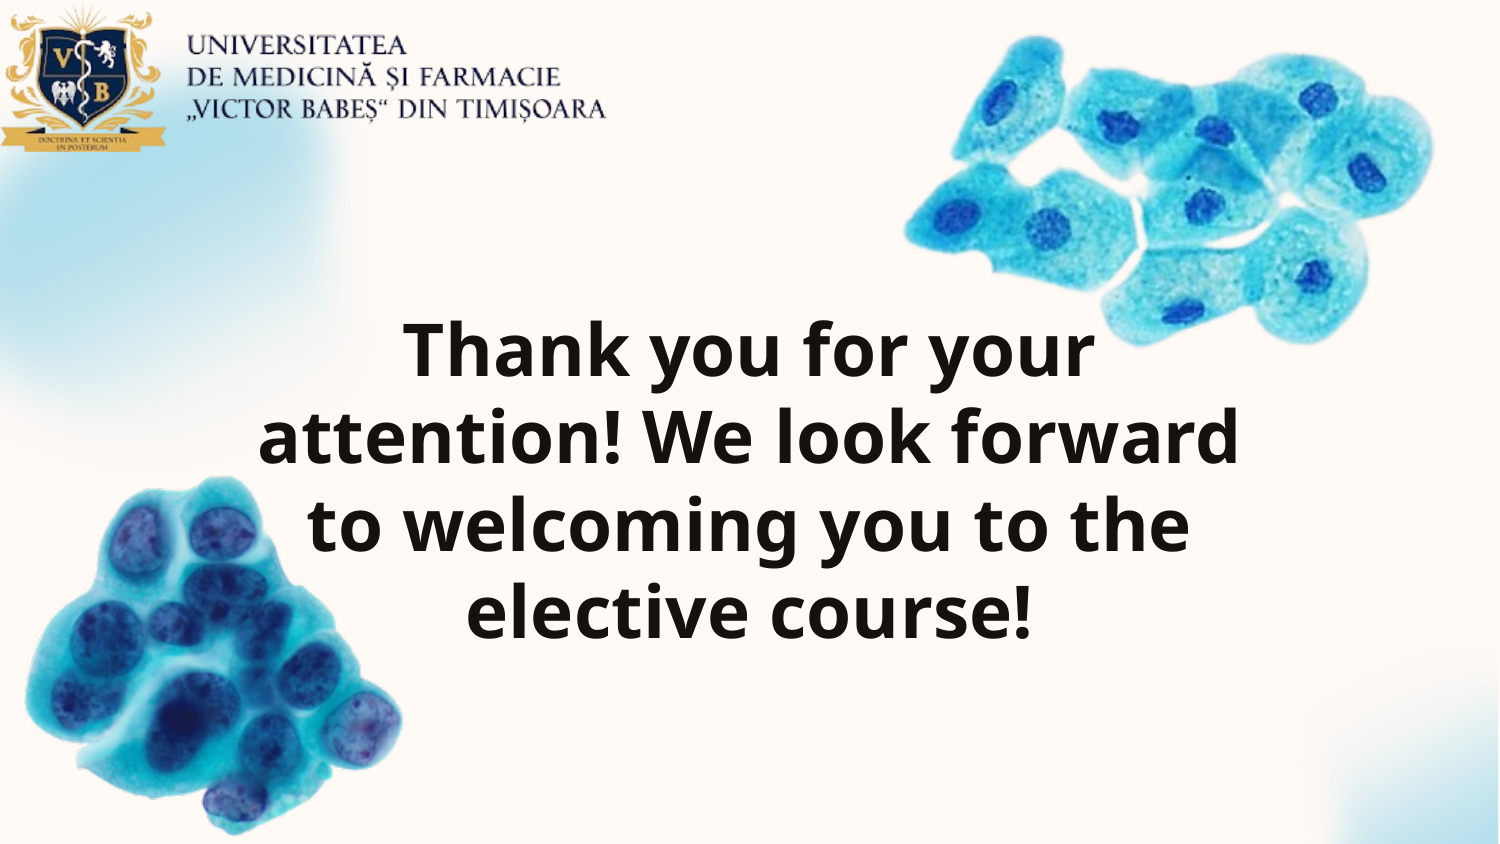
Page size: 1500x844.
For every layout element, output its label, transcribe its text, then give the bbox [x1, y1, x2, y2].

picture [1211, 559, 1499, 844]
picture [0, 0, 607, 844]
picture [859, 0, 1476, 376]
text_box Thank you for your attention! We look forward to welcoming you to the elective course! [195, 288, 1305, 577]
